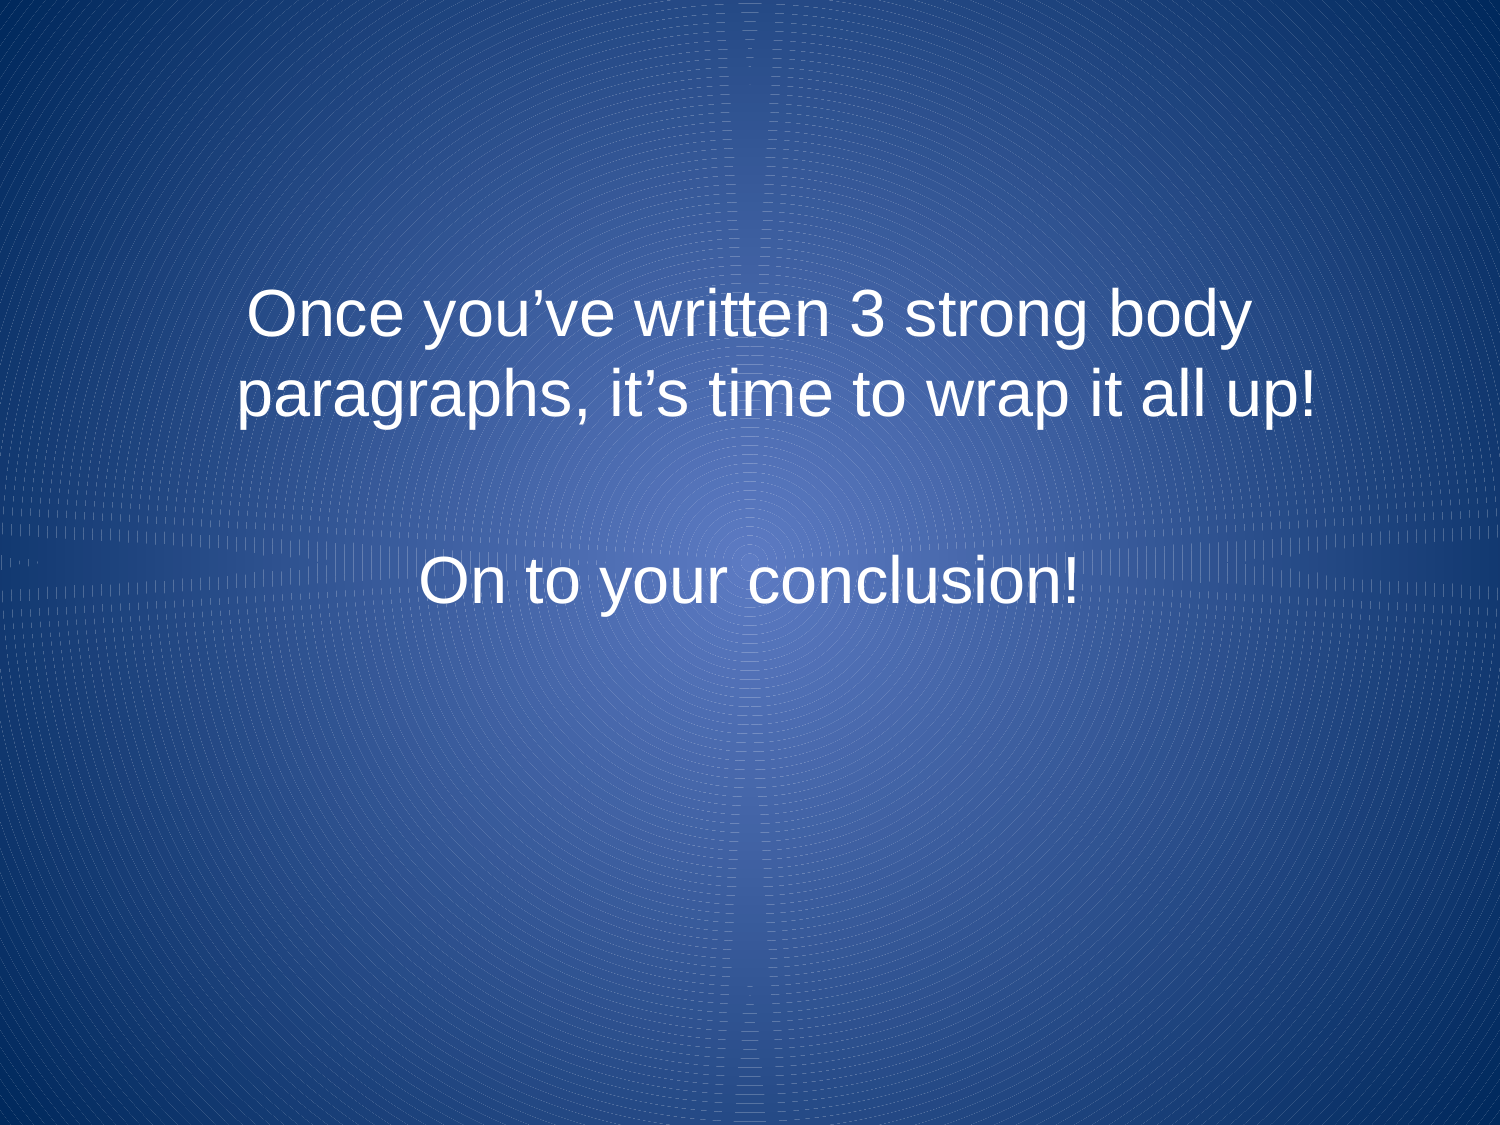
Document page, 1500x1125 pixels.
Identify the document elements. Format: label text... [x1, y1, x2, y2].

list Once you’ve written 3 strong body paragraphs, it’s time to wrap it all up! On to your conclusion! [75, 262, 1425, 1005]
